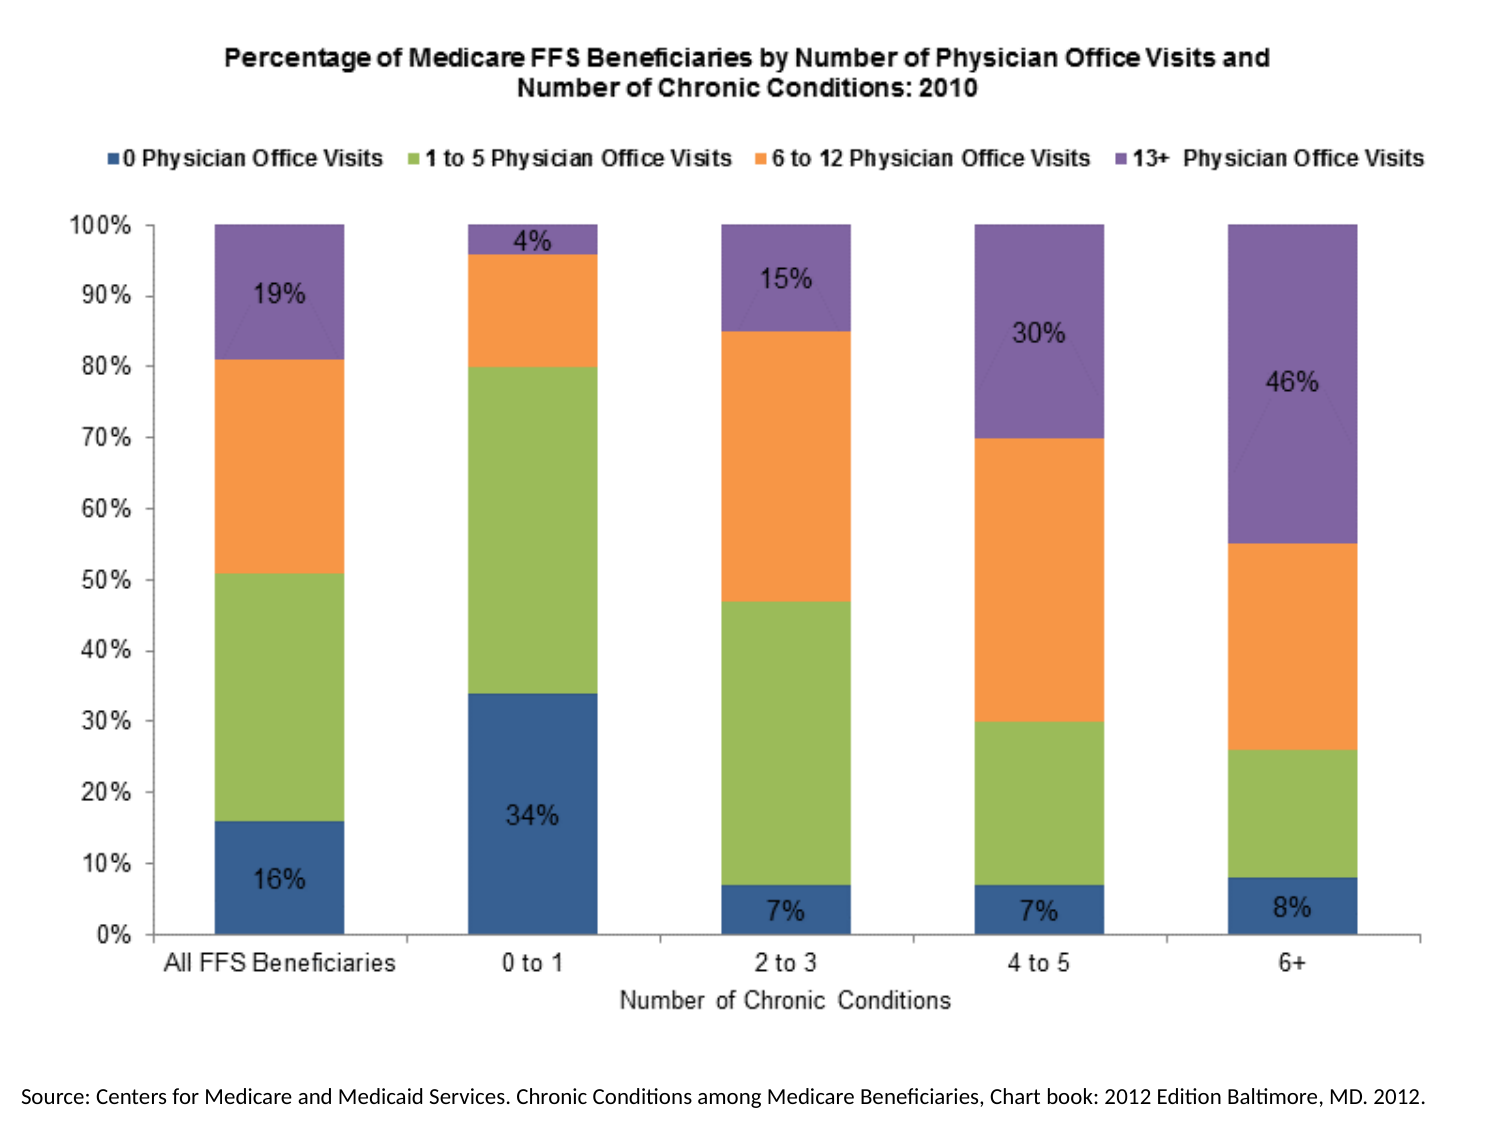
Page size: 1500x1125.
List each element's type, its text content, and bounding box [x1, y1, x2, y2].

footer Source: Centers for Medicare and Medicaid Services. Chronic Conditions among Medicare Beneficiaries, Chart book: 2012 Edition Baltimore, MD. 2012. [0, 1065, 1450, 1125]
picture [52, 24, 1448, 1046]
